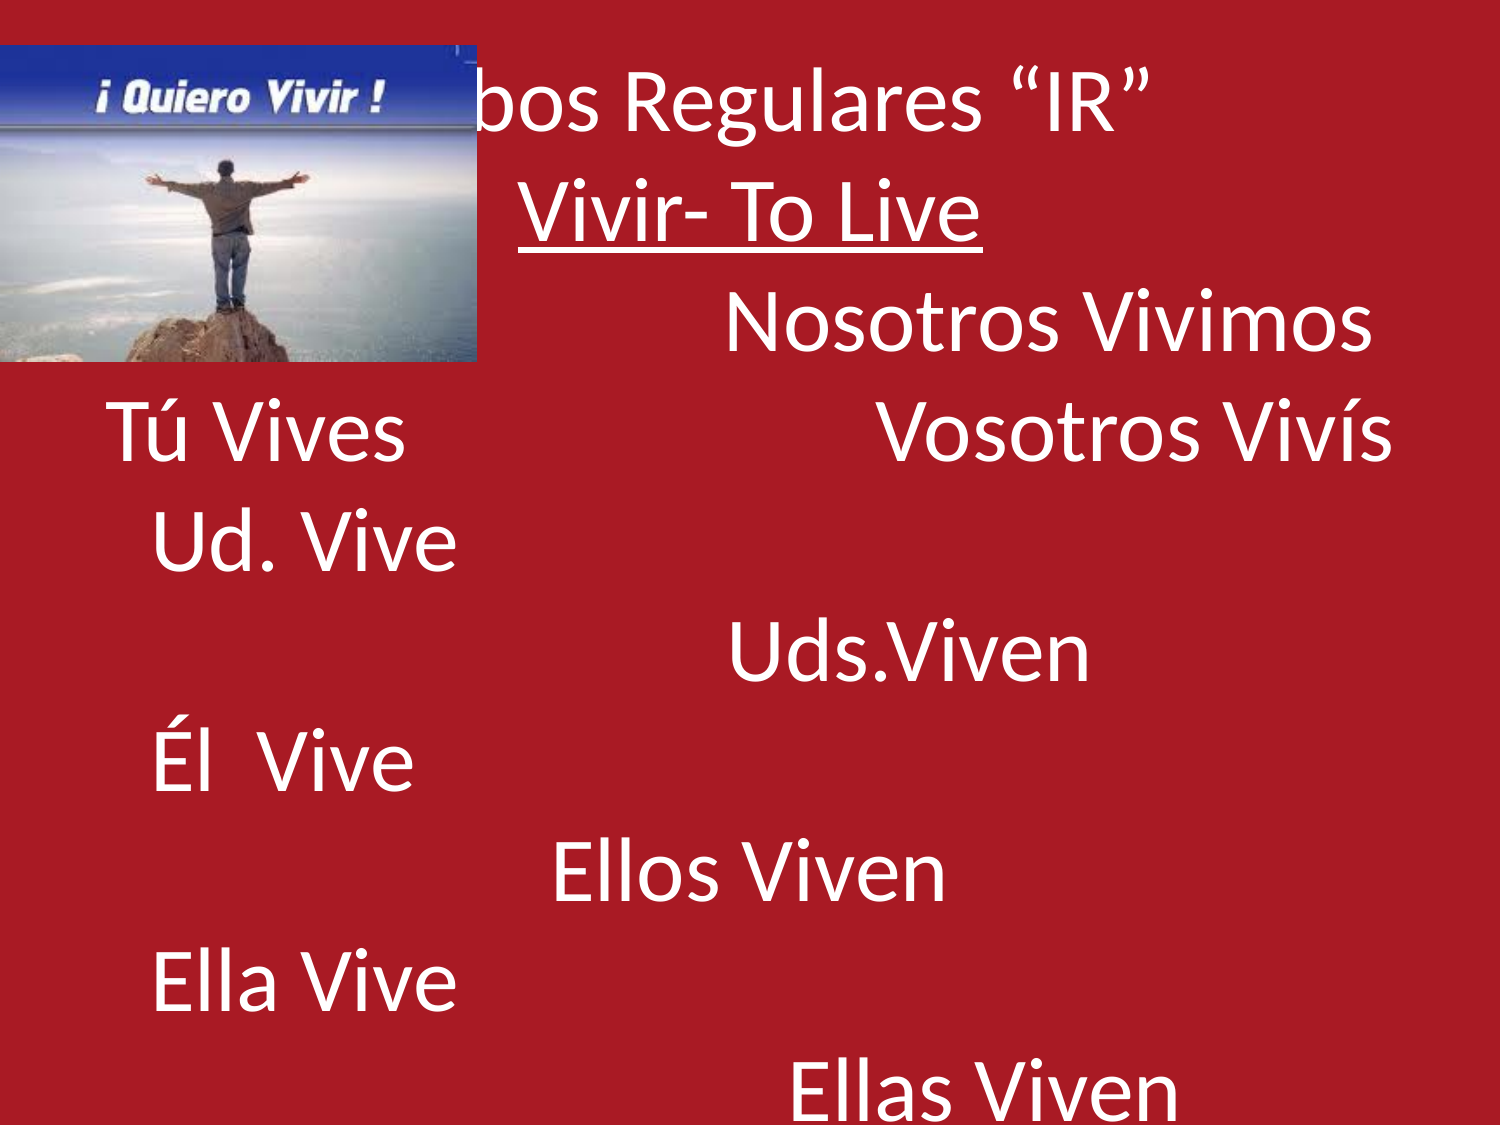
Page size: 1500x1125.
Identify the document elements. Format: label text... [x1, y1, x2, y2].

picture [0, 44, 477, 363]
title Verbos Regulares “IR” Vivir- To Live Yo Vivo Nosotros Vivimos Tú Vives Vosotros Vivís Ud. Vive Uds.Viven Él Vive Ellos Viven Ella Vive Ellas Viven [75, 45, 1425, 1024]
